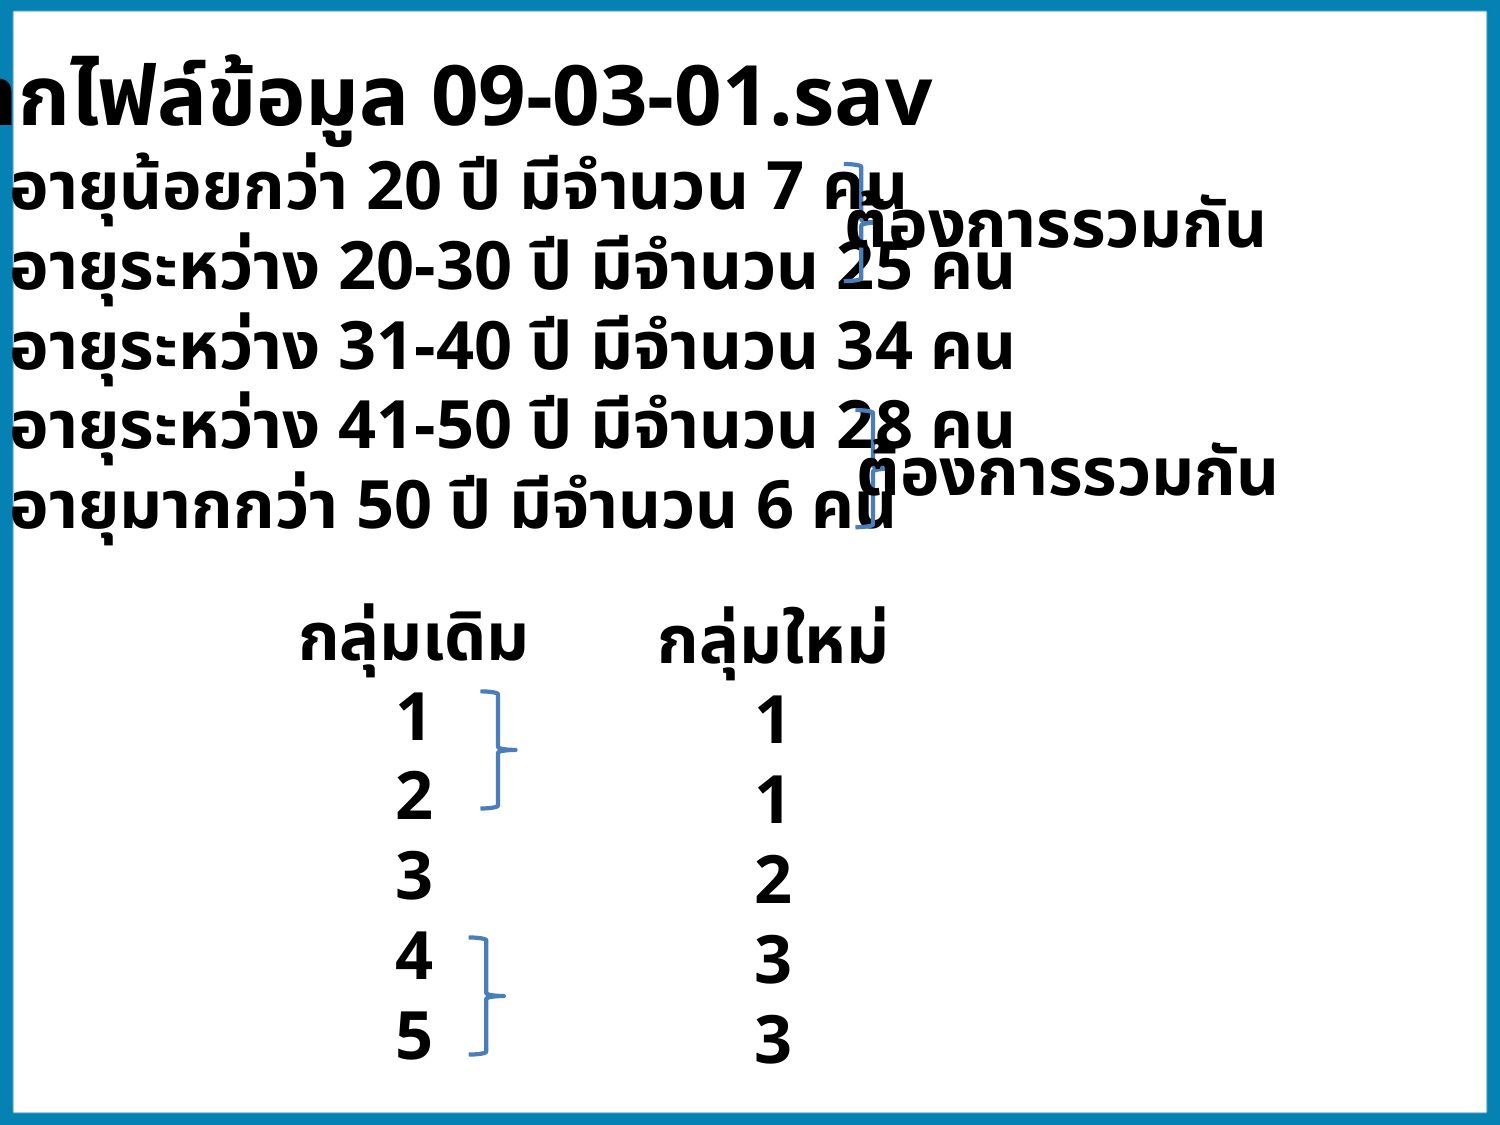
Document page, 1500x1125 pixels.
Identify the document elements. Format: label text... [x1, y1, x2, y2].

picture [13, 11, 1487, 1113]
text_box ต้องการรวมกัน [841, 421, 1295, 517]
text_box กลุ่มใหม่ 1 1 2 3 3 [643, 589, 905, 1085]
text_box ต้องการรวมกัน [830, 173, 1283, 269]
text_box [855, 409, 874, 421]
text_box [843, 163, 863, 173]
text_box [480, 690, 517, 810]
text_box [468, 936, 505, 1056]
text_box จากไฟล์ข้อมูล 09-03-01.sav 1. อายุน้อยกว่า 20 ปี มีจำนวน 7 คน 2. อายุระหว่าง 20-30 ปี มีจำนวน 25 คน 3. อายุระหว่าง 31-40 ปี มีจำนวน 34 คน 4. อายุระหว่าง 41-50 ปี มีจำนวน 28 คน 5. อายุมากกว่า 50 ปี มีจำนวน 6 คน [0, 35, 1049, 550]
text_box [855, 517, 874, 529]
text_box กลุ่มเดิม 1 2 3 4 5 [283, 585, 545, 1081]
text_box [843, 269, 863, 282]
